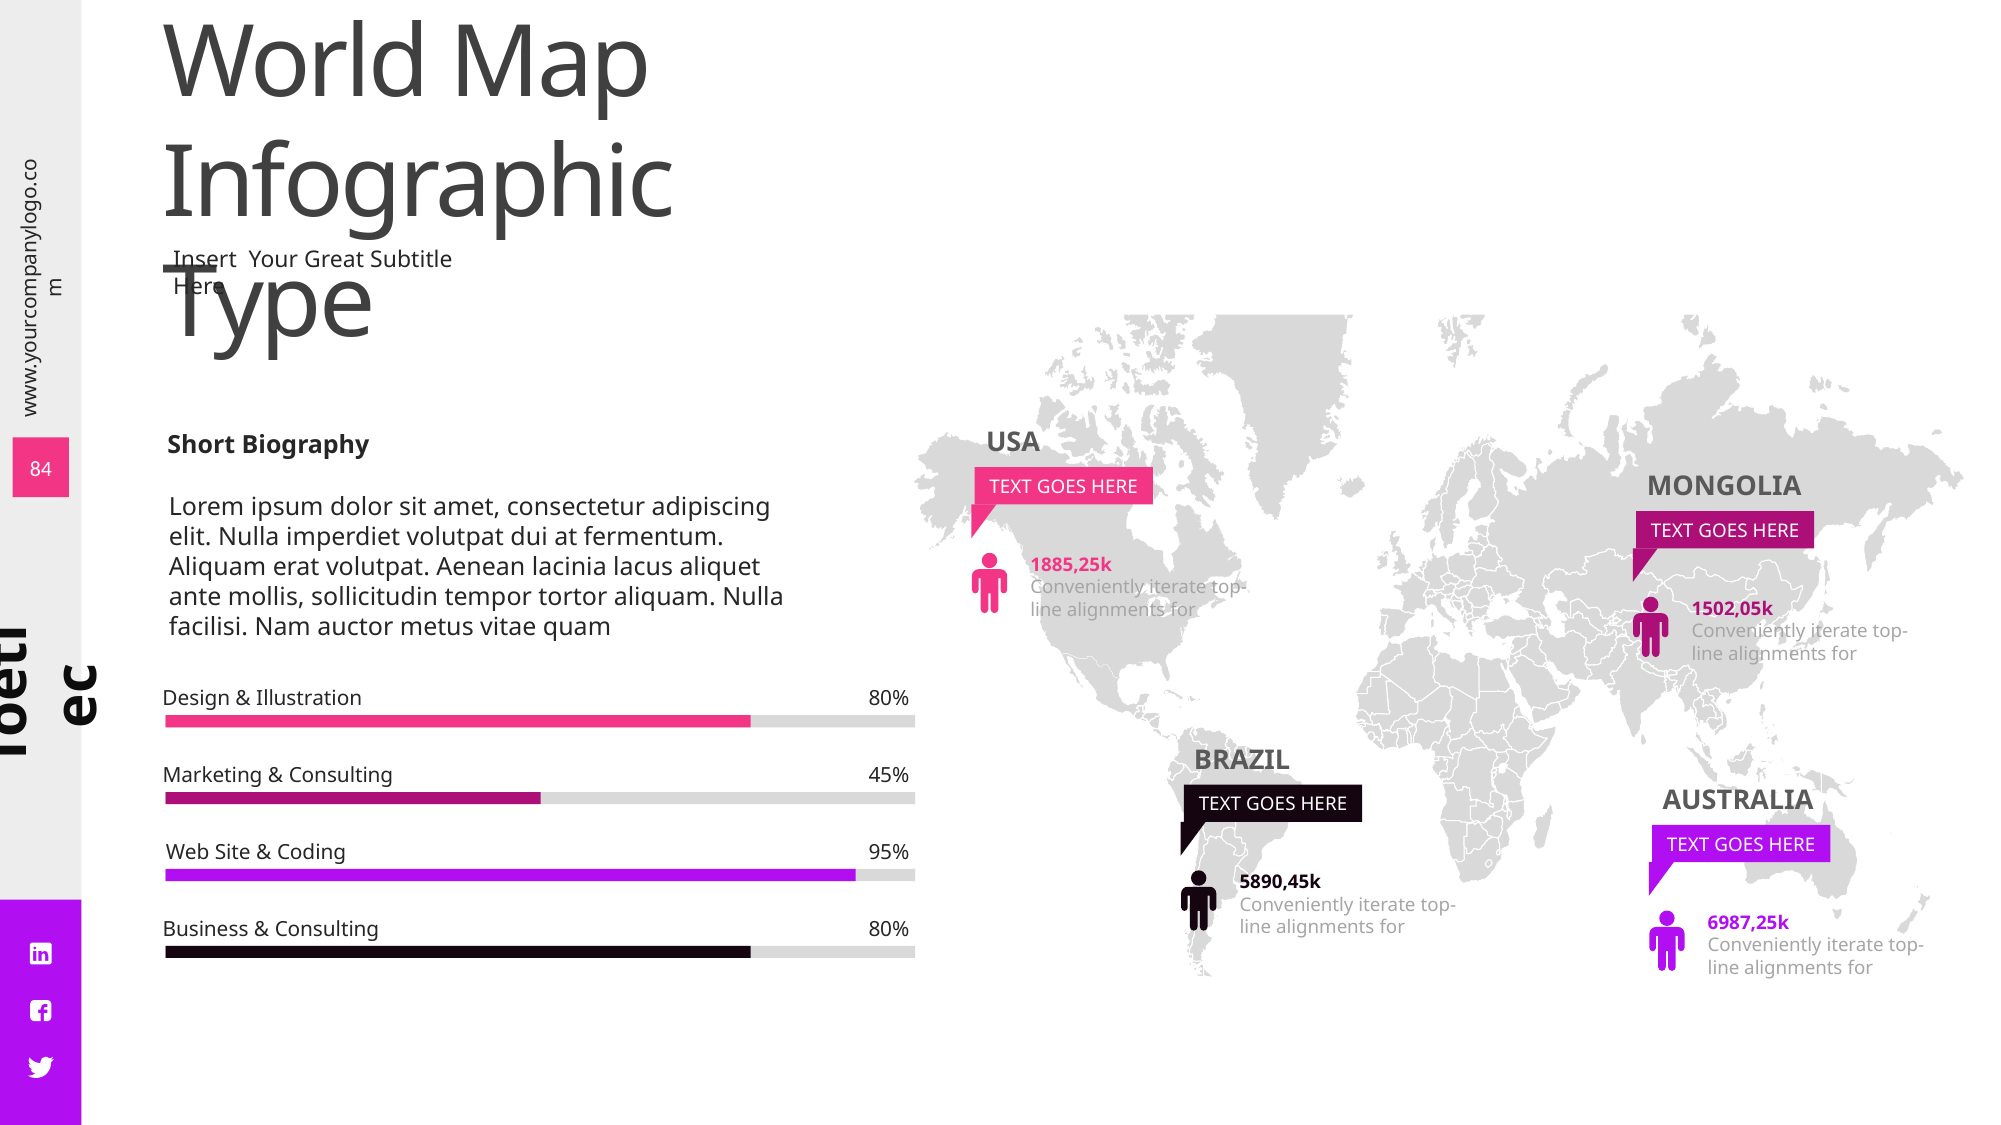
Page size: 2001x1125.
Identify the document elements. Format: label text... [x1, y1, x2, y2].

text_box Business & Consulting [147, 907, 394, 948]
text_box [542, 791, 912, 805]
text_box 6987,25k Conveniently iterate top-line alignments for [1692, 978, 1953, 986]
text_box [165, 791, 542, 805]
text_box [752, 945, 912, 959]
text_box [912, 314, 1967, 978]
text_box 80% [853, 677, 912, 717]
text_box Marketing & Consulting [147, 754, 408, 794]
text_box [752, 714, 912, 728]
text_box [1648, 824, 1834, 896]
text_box [857, 871, 912, 882]
text_box [165, 714, 752, 728]
text_box Web Site & Coding [151, 831, 361, 871]
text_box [1180, 784, 1366, 856]
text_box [1632, 511, 1818, 583]
text_box Insert Your Great Subtitle Here [158, 237, 512, 307]
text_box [971, 467, 1157, 539]
text_box 80% [853, 907, 912, 948]
text_box Short Biography [152, 409, 437, 478]
text_box [165, 868, 857, 882]
text_box 45% [853, 754, 912, 794]
text_box 95% [853, 831, 912, 871]
text_box [165, 945, 752, 959]
text_box World Map Infographic Type [147, 116, 891, 236]
slide_number 84 [12, 437, 69, 498]
text_box Design & Illustration [147, 677, 377, 717]
text_box Lorem ipsum dolor sit amet, consectetur adipiscing elit. Nulla imperdiet volutpat dui at fermentum. Aliquam erat volutpat. Aenean lacinia lacus aliquet ante mollis, sollicitudin tempor tortor aliquam. Nulla facilisi. Nam auctor metus vitae quam [154, 482, 810, 648]
